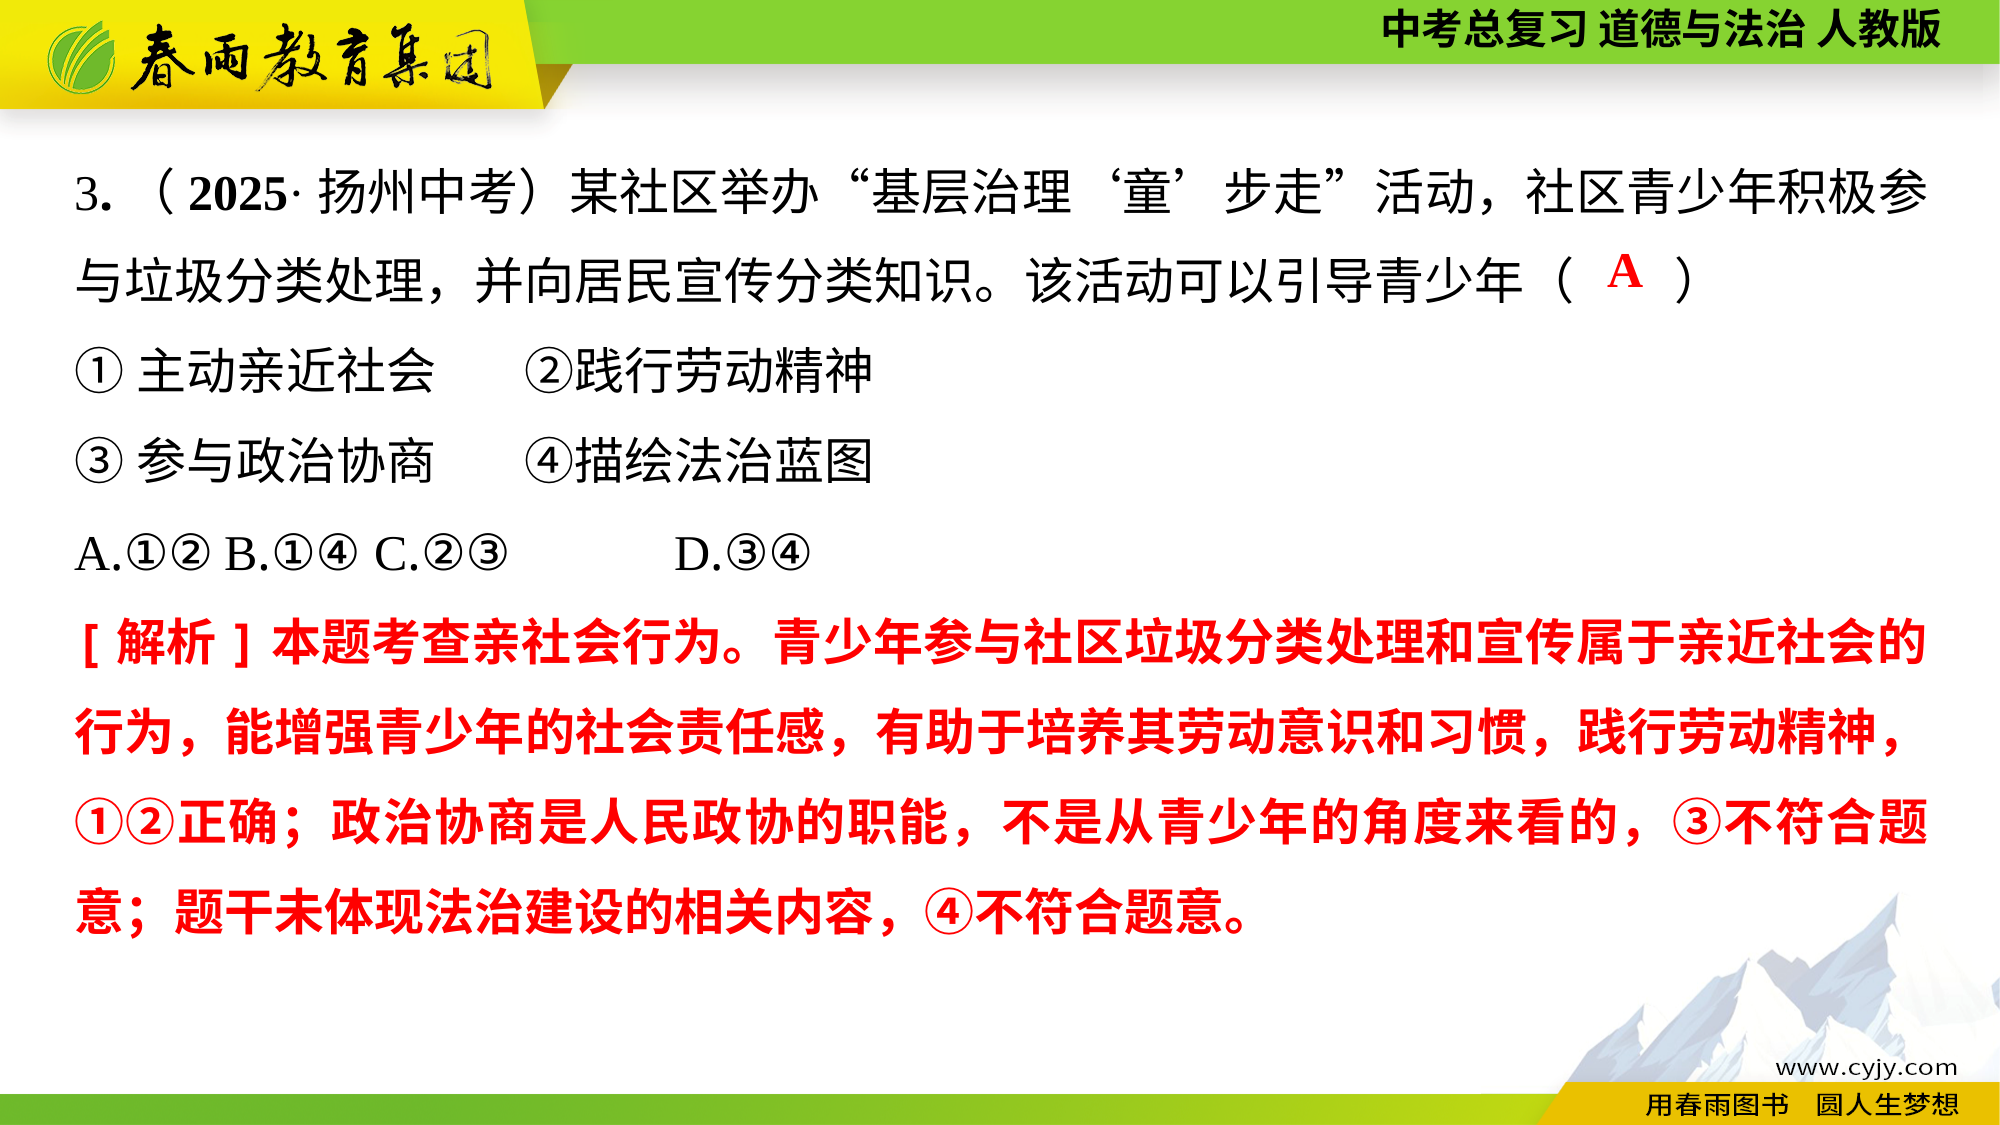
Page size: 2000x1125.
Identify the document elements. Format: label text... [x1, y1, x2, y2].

picture [0, 0, 2000, 1125]
text_box [解析]本题考查亲社会行为。青少年参与社区垃圾分类处理和宣传属于亲近社会的行为，能增强青少年的社会责任感，有助于培养其劳动意识和习惯，践行劳动精神，①②正确；政治协商是人民政协的职能，不是从青少年的角度来看的，③不符合题意；题干未体现法治建设的相关内容，④不符合题意。 [59, 573, 1944, 949]
list 3.（2025·扬州中考）某社区举办“基层治理‘童’步走”活动，社区青少年积极参与垃圾分类处理，并向居民宣传分类知识。该活动可以引导青少年（ ） ①主动亲近社会 ②践行劳动精神 ③参与政治协商 ④描绘法治蓝图 A.①② B.①④ C.②③ D.③④ [59, 122, 1944, 573]
text_box A [1592, 230, 1659, 306]
